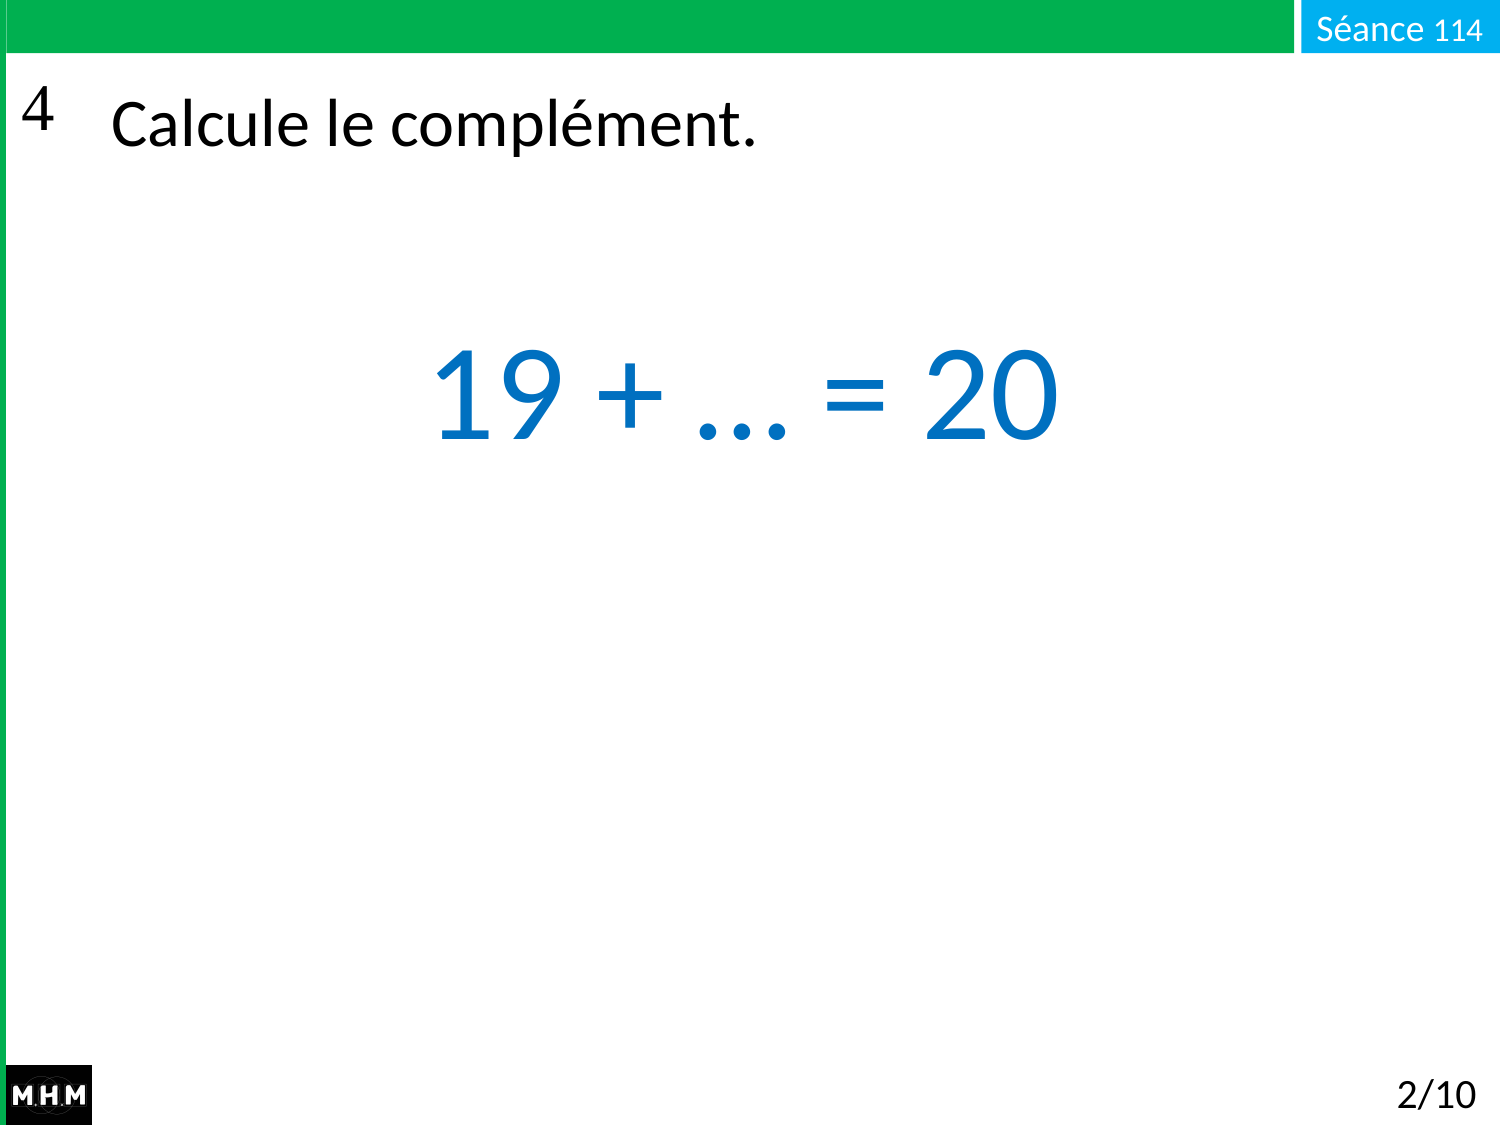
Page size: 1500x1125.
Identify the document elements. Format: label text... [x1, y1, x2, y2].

text_box 19 + … = 20 [396, 294, 1091, 475]
title Calcule le complément. [96, 80, 1391, 170]
picture [6, 1065, 92, 1125]
list 2/10 [1373, 1064, 1500, 1125]
